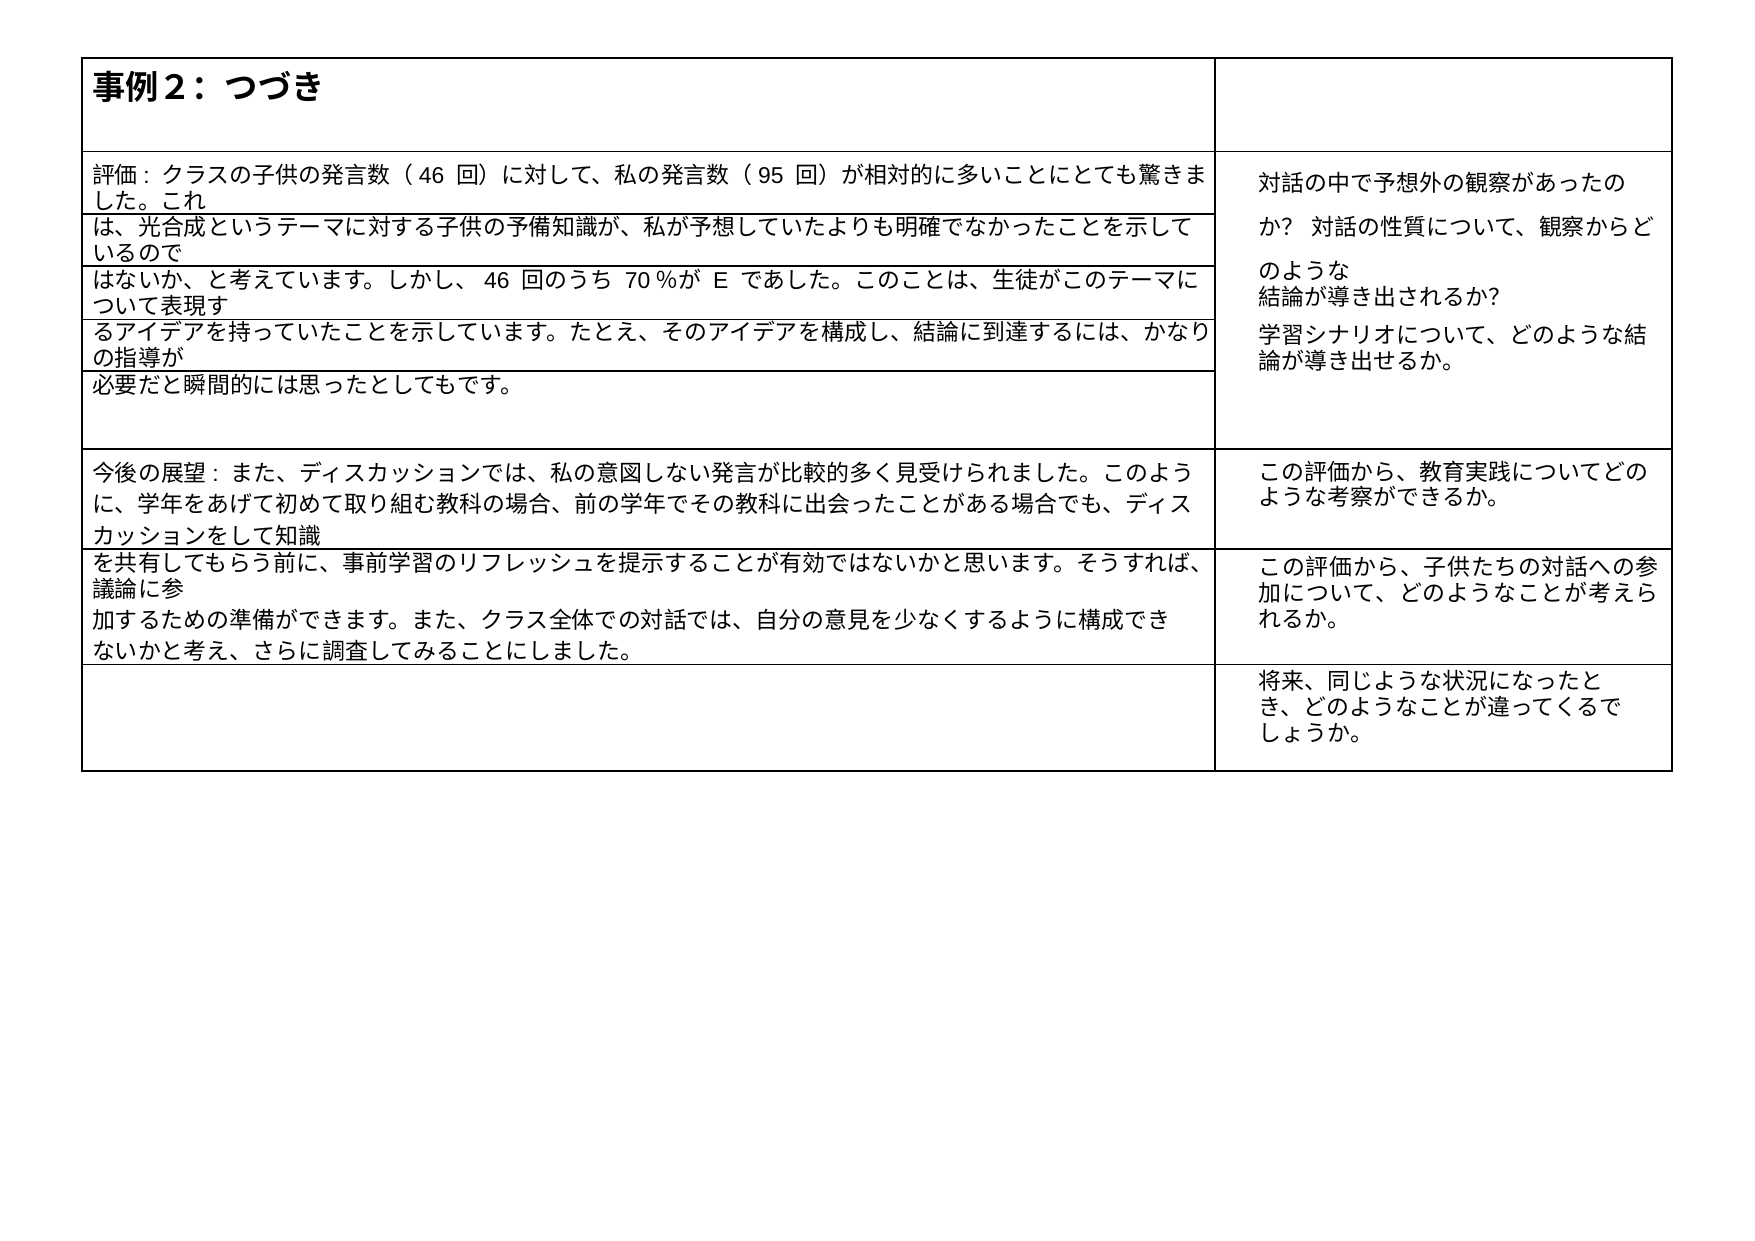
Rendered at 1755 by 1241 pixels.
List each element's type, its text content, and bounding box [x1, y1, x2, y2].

table_cell はないか、と考えています。しかし、46 回のうち 70％が E であした。このことは、生徒がこのテーマについて表現す [83, 267, 1214, 319]
table_cell 今後の展望: また、ディスカッションでは、私の意図しない発言が比較的多く見受けられました。このように、学年をあげて初めて取り組む教科の場合、前の学年でその教科に出会ったことがある場合でも、ディスカッションをして知識 [83, 450, 1214, 548]
table_cell 対話の中で予想外の観察があったのか？ 対話の性質について、観察からどのような 結論が導き出されるか？ 学習シナリオについて、どのような結論が導き出せるか。 [1216, 152, 1671, 448]
table_cell 必要だと瞬間的には思ったとしてもです。 [83, 372, 1214, 448]
table_cell この評価から、子供たちの対話への参加について、どのようなことが考えられるか。 [1216, 550, 1671, 664]
table_header [1216, 59, 1671, 151]
table_cell この評価から、教育実践についてどのような考察ができるか。 [1216, 450, 1671, 548]
table_cell るアイデアを持っていたことを示しています。たとえ、そのアイデアを構成し、結論に到達するには、かなりの指導が [83, 320, 1214, 370]
table_cell 将来、同じような状況になったとき、どのようなことが違ってくるでしょうか。 [1216, 665, 1671, 770]
table_header 事例２：つづき [83, 59, 1214, 151]
table_cell は、光合成というテーマに対する子供の予備知識が、私が予想していたよりも明確でなかったことを示しているので [83, 215, 1214, 265]
table_cell 評価: クラスの子供の発言数（46 回）に対して、私の発言数（95 回）が相対的に多いことにとても驚きました。これ [83, 152, 1214, 213]
table_cell を共有してもらう前に、事前学習のリフレッシュを提示することが有効ではないかと思います。そうすれば、議論に参 加するための準備ができます。また、クラス全体での対話では、自分の意見を少なくするように構成できないかと考え、さらに調査してみることにしました。 [83, 550, 1214, 664]
table_cell [83, 665, 1214, 770]
